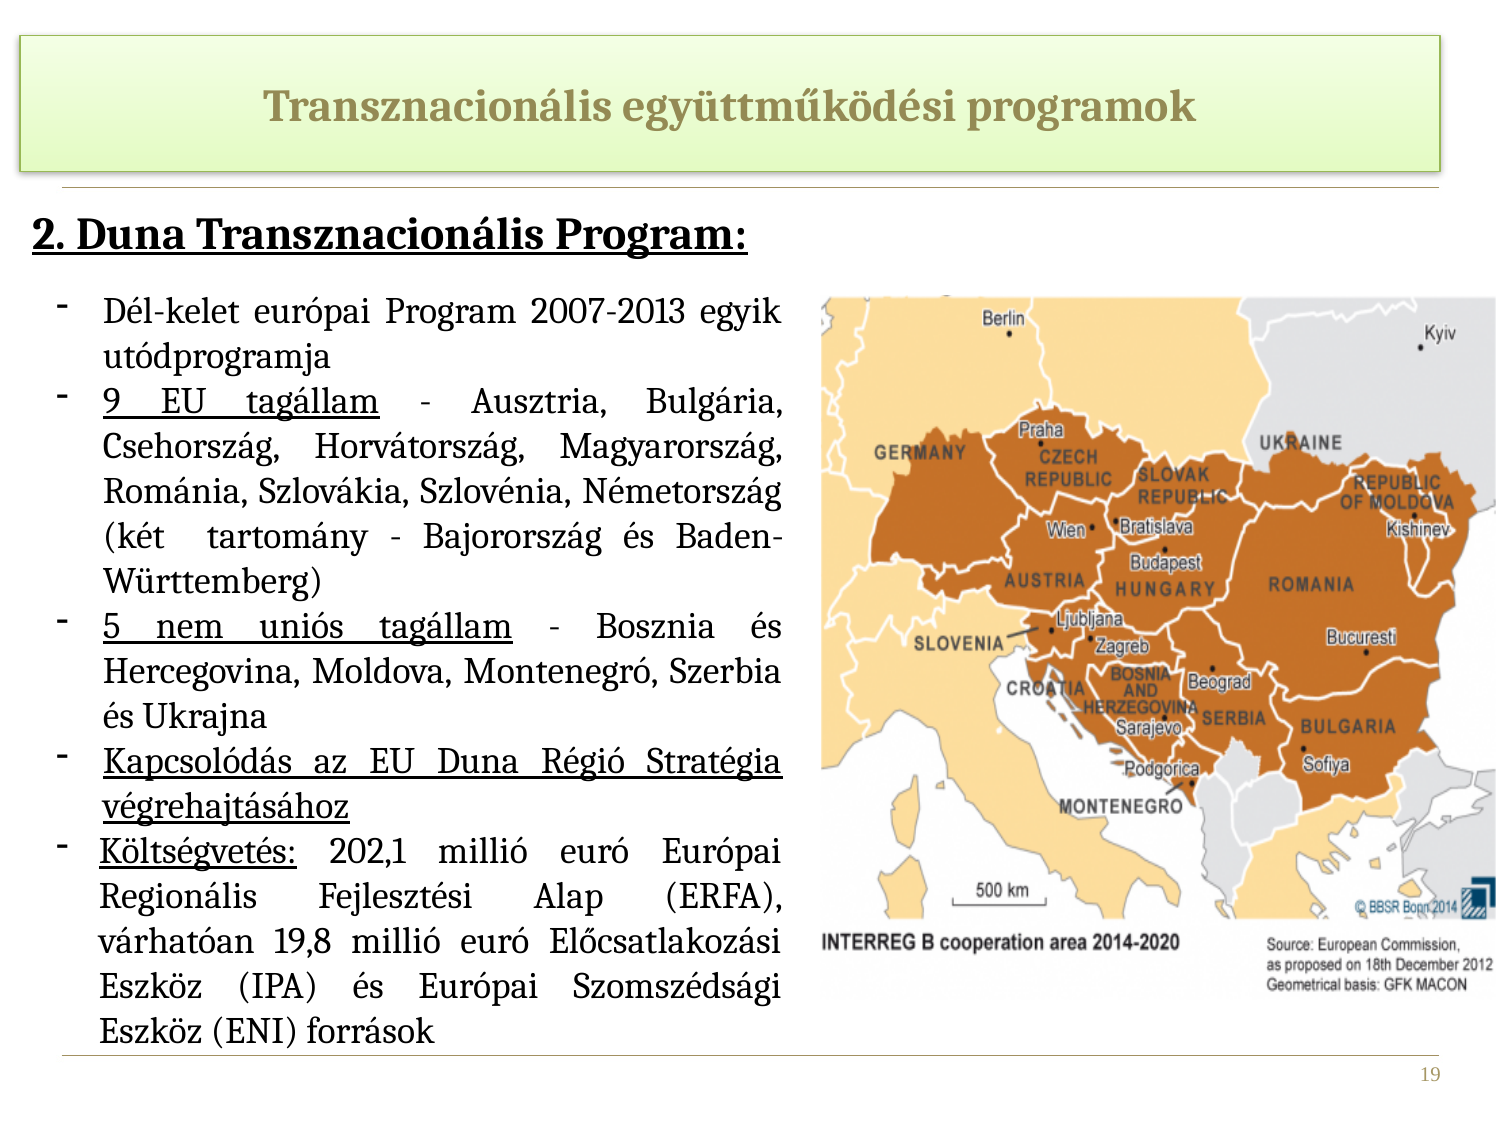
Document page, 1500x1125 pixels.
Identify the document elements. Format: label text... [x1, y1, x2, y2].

text_box Dél-kelet európai Program 2007-2013 egyik utódprogramja 9 EU tagállam - Ausztria, Bulgária, Csehország, Horvátország, Magyarország, Románia, Szlovákia, Szlovénia, Németország (két tartomány - Bajorország és Baden-Württemberg) 5 nem uniós tagállam - Bosznia és Hercegovina, Moldova, Montenegró, Szerbia és Ukrajna Kapcsolódás az EU Duna Régió Stratégia végrehajtásához Költségvetés: 202,1 millió euró Európai Regionális Fejlesztési Alap (ERFA), várhatóan 19,8 millió euró Előcsatlakozási Eszköz (IPA) és Európai Szomszédsági Eszköz (ENI) források [41, 278, 798, 1059]
picture [0, 2, 1500, 1123]
text_box 2. Duna Transznacionális Program: [17, 196, 1438, 266]
text_box Transznacionális együttműködési programok [19, 35, 1441, 172]
